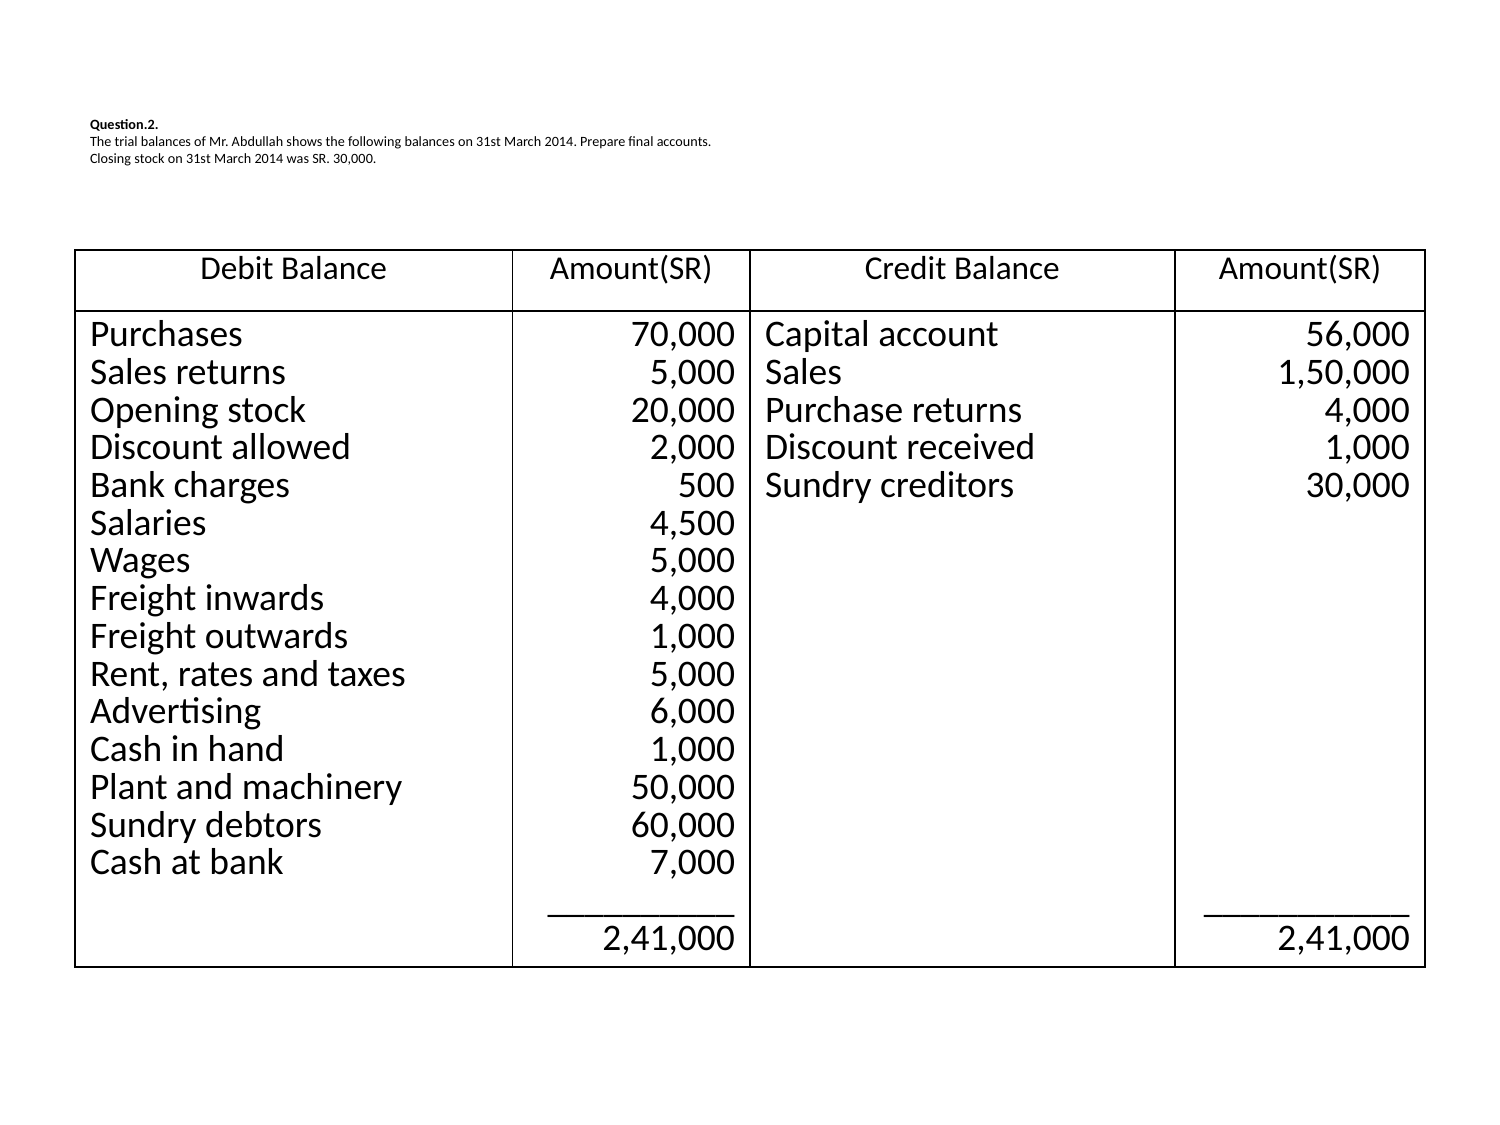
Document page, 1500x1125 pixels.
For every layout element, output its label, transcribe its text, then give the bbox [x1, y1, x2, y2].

table_cell Purchases Sales returns Opening stock Discount allowed Bank charges Salaries Wages Freight inwards Freight outwards Rent, rates and taxes Advertising Cash in hand Plant and machinery Sundry debtors Cash at bank [76, 312, 512, 966]
table_header Amount(SR) [1176, 251, 1424, 310]
table_cell 70,000 5,000 20,000 2,000 500 4,500 5,000 4,000 1,000 5,000 6,000 1,000 50,000 60,000 7,000 __________ 2,41,000 [513, 312, 749, 966]
table_header Credit Balance [751, 251, 1174, 310]
title Question.2. The trial balances of Mr. Abdullah shows the following balances on 31st March 2014. Prepare final accounts. Closing stock on 31st March 2014 was SR. 30,000. [75, 45, 1425, 233]
table_header Debit Balance [76, 251, 512, 310]
table_cell Capital account Sales Purchase returns Discount received Sundry creditors [751, 312, 1174, 966]
table_header Amount(SR) [513, 251, 749, 310]
table_cell 56,000 1,50,000 4,000 1,000 30,000 ___________ 2,41,000 [1176, 312, 1424, 966]
